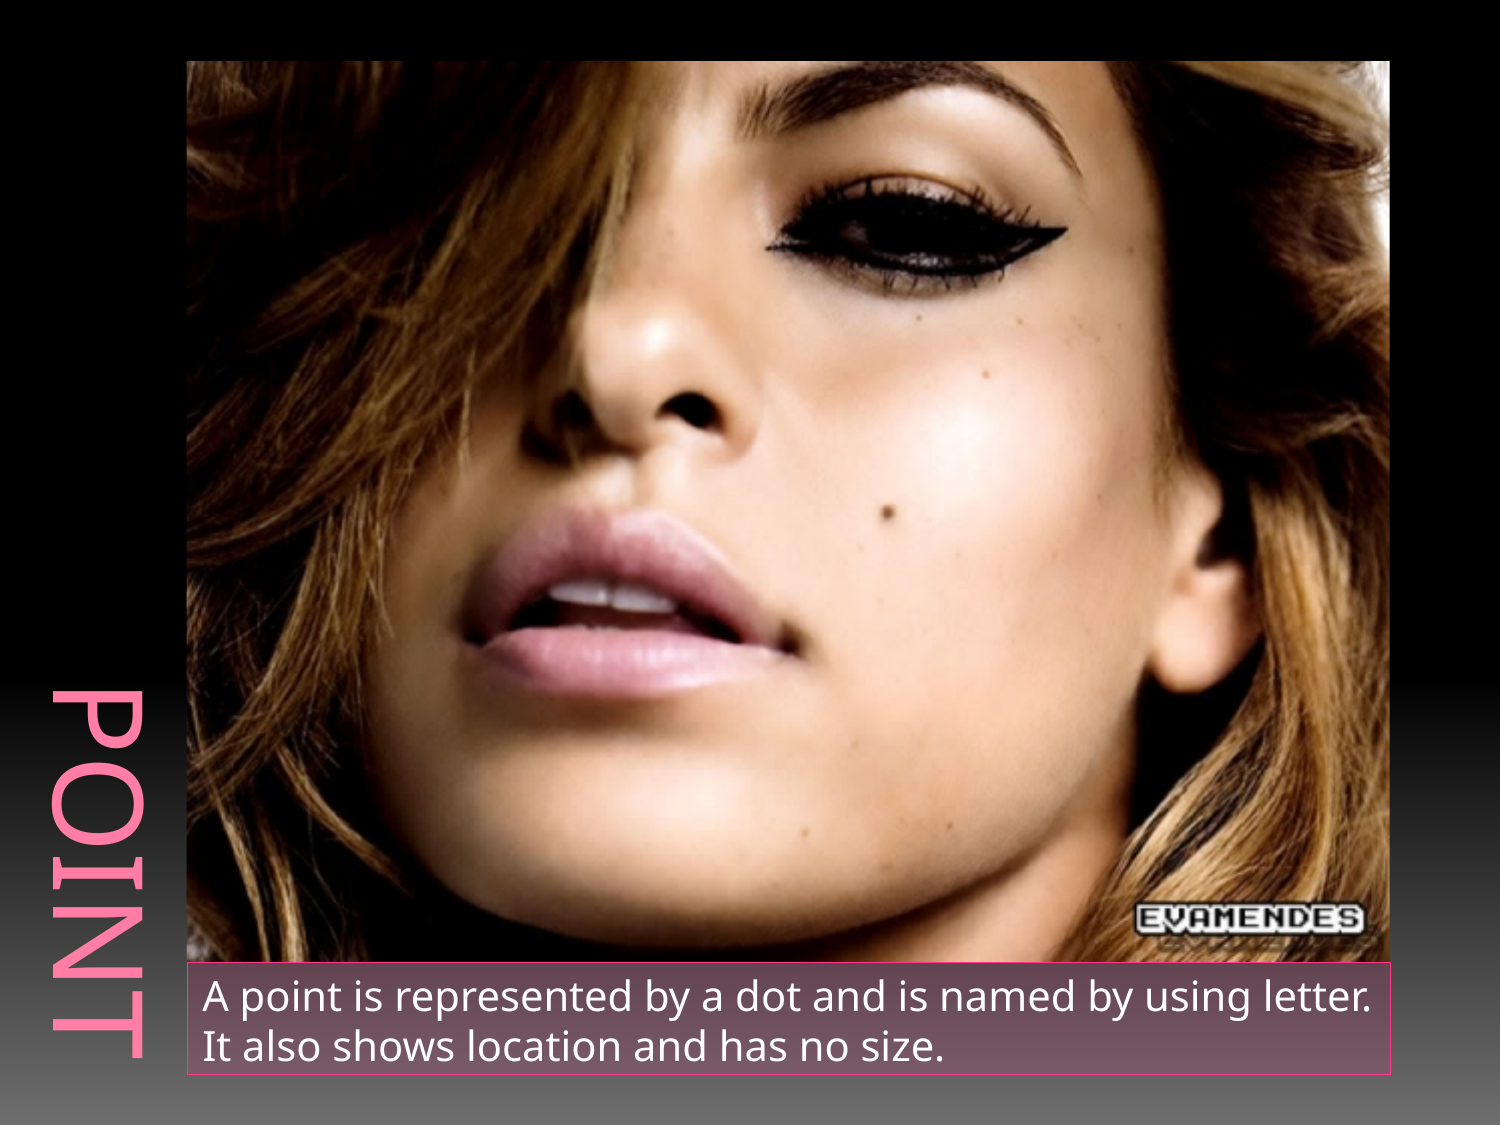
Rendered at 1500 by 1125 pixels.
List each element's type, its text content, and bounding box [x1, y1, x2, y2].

list A point is represented by a dot and is named by using letter. It also shows location and has no size. [187, 962, 1391, 1075]
picture [186, 61, 1390, 962]
title point [36, 24, 186, 1075]
